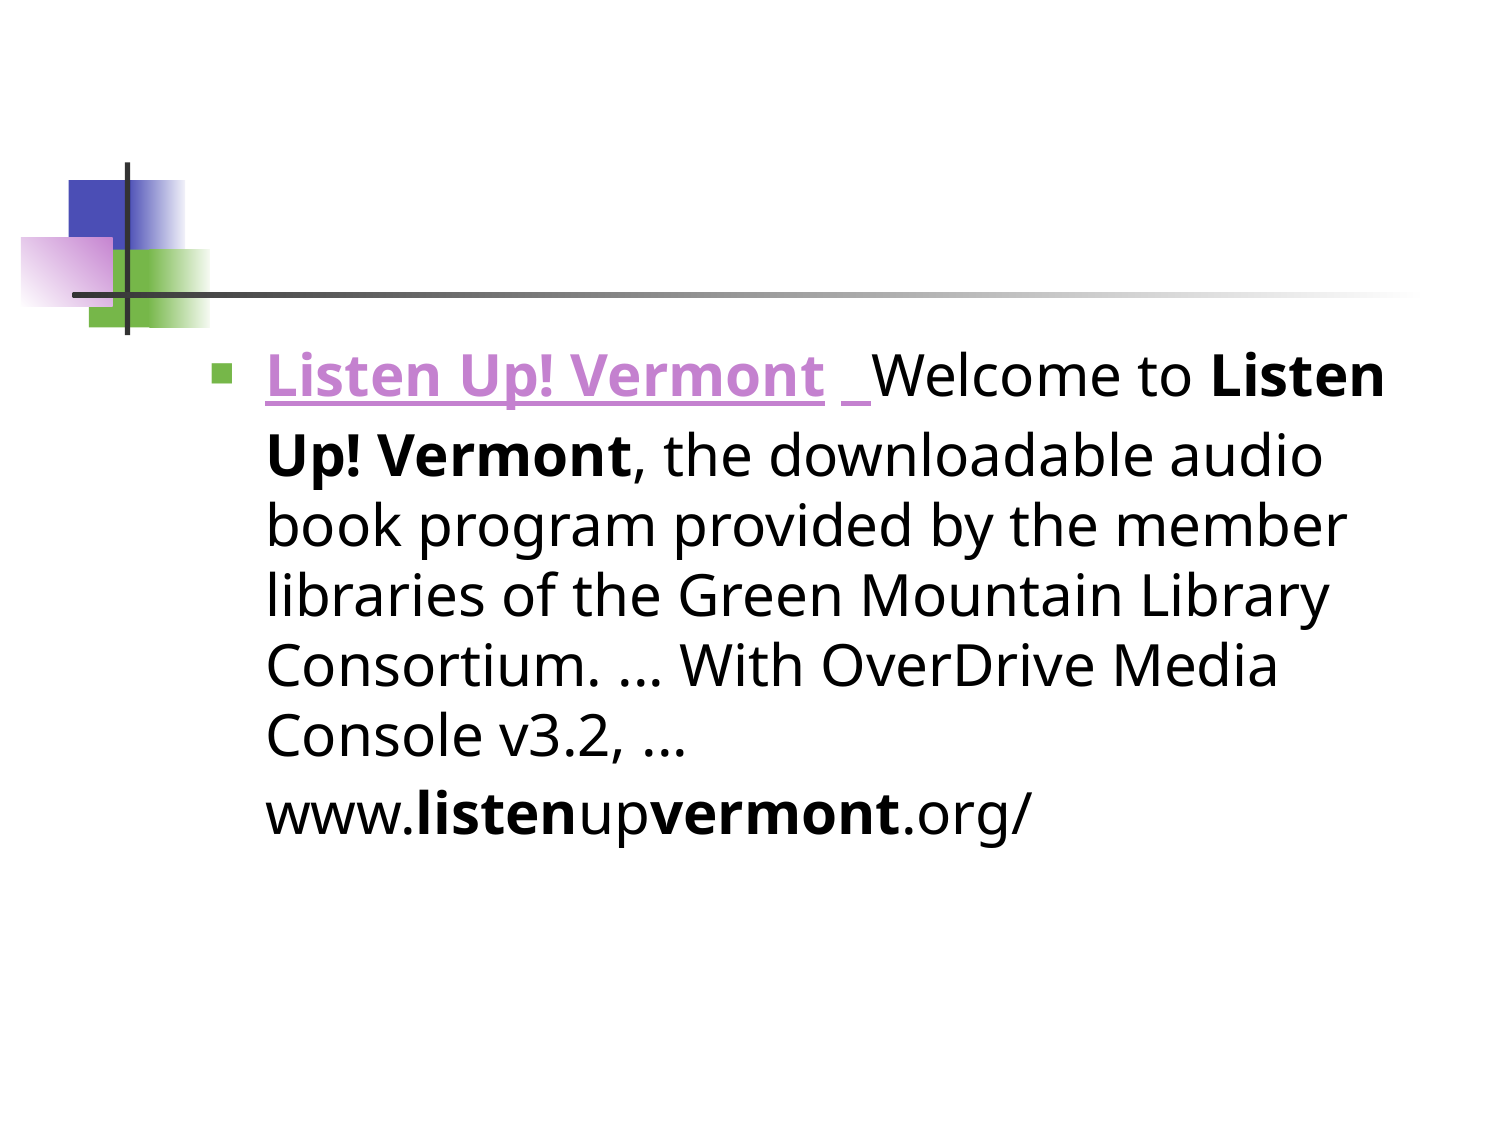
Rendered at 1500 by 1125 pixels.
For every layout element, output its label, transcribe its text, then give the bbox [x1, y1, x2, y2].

list Listen Up! Vermont Welcome to Listen Up! Vermont, the downloadable audio book program provided by the member libraries of the Green Mountain Library Consortium. ... With OverDrive Media Console v3.2, ... www.listenupvermont.org/ [193, 330, 1470, 1007]
